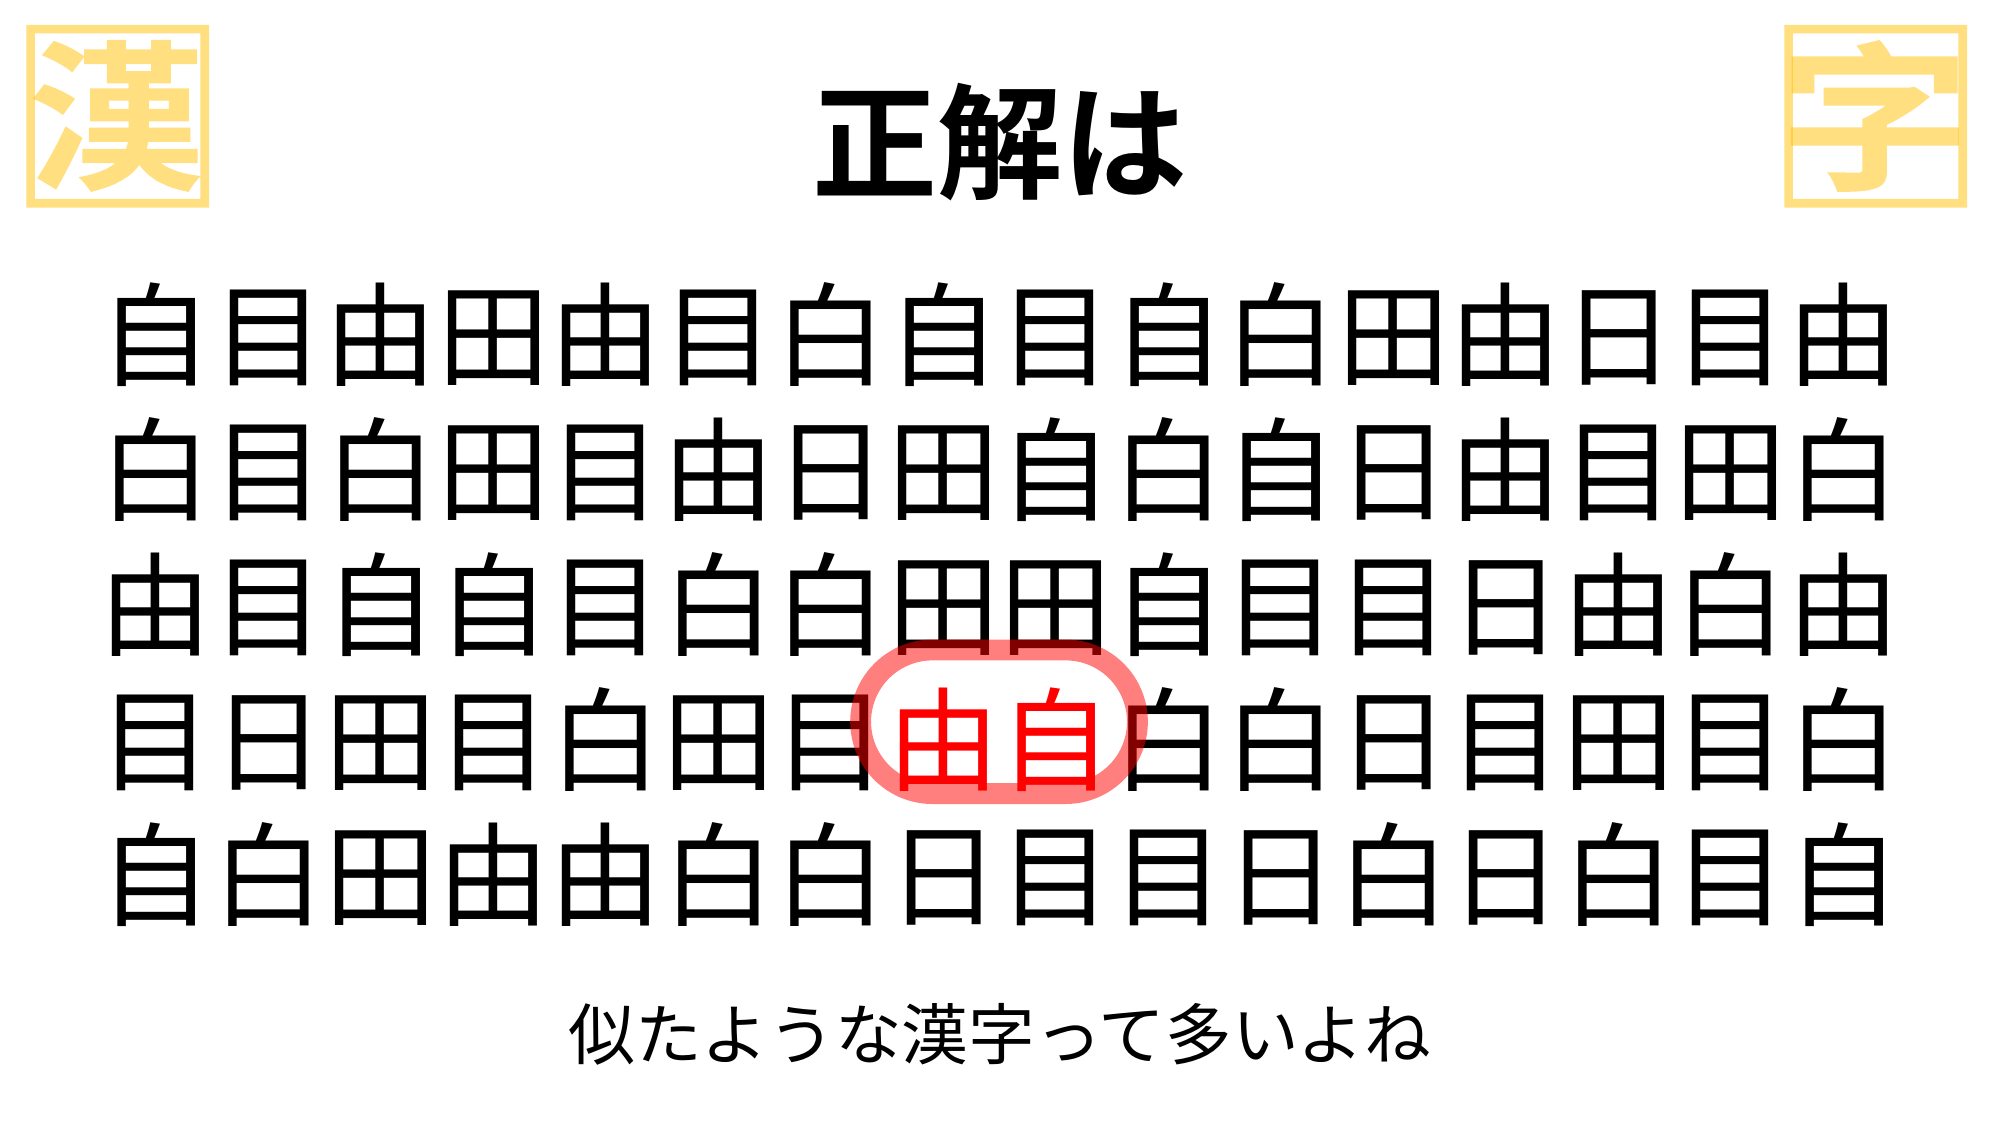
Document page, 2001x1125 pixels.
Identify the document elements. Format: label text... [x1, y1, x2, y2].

text_box [859, 648, 1139, 795]
text_box 正解は [0, 57, 2000, 222]
text_box 自目由田由目白自目自白田由日目由 白目白田目由日田自白自日由目田白 由目自自目白白田田自目目日由白由 目日田目白田目由自白白日目田目白 自白田由由白白日目目日白日白目自 [85, 257, 1915, 948]
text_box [1784, 24, 1968, 208]
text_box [26, 24, 210, 208]
text_box 似たような漢字って多いよね [553, 985, 1447, 1081]
